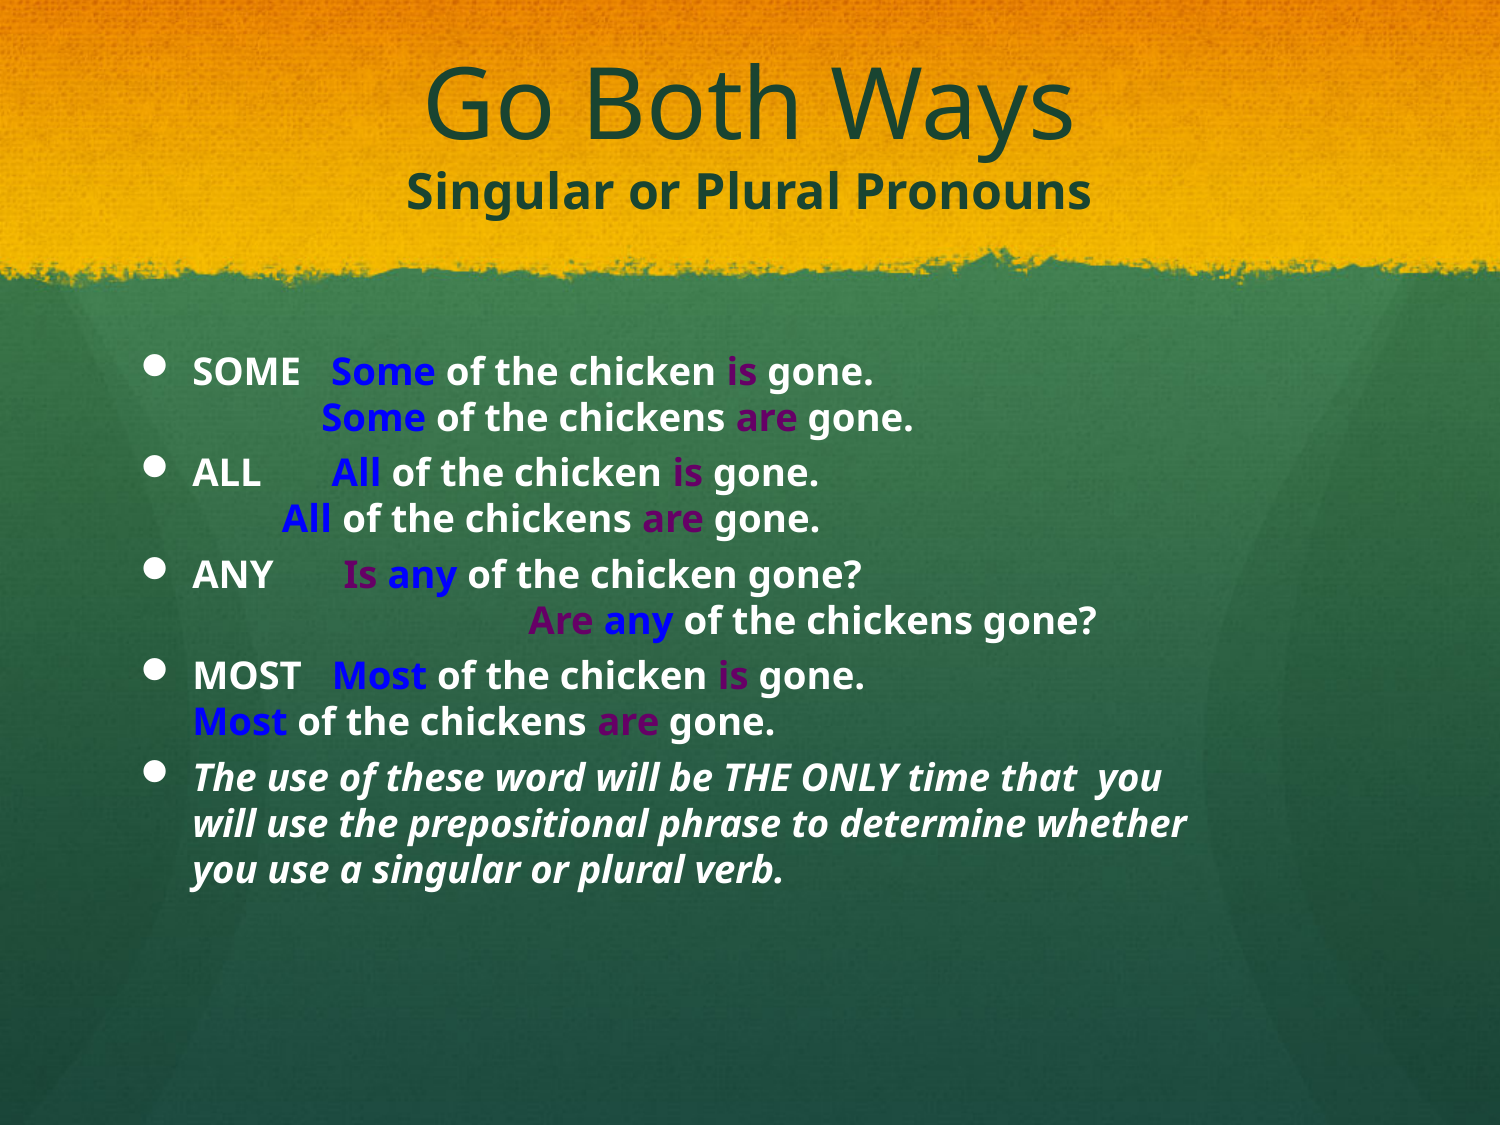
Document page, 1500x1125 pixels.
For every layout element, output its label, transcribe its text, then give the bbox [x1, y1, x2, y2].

picture [0, 0, 1500, 1125]
list SOME Some of the chicken is gone. Some of the chickens are gone. ALL All of the chicken is gone. All of the chickens are gone. ANY Is any of the chicken gone? Are any of the chickens gone? MOST Most of the chicken is gone. Most of the chickens are gone. The use of these word will be THE ONLY time that you will use the prepositional phrase to determine whether you use a singular or plural verb. [125, 339, 1225, 1063]
title Go Both Ways Singular or Plural Pronouns [125, 13, 1375, 246]
